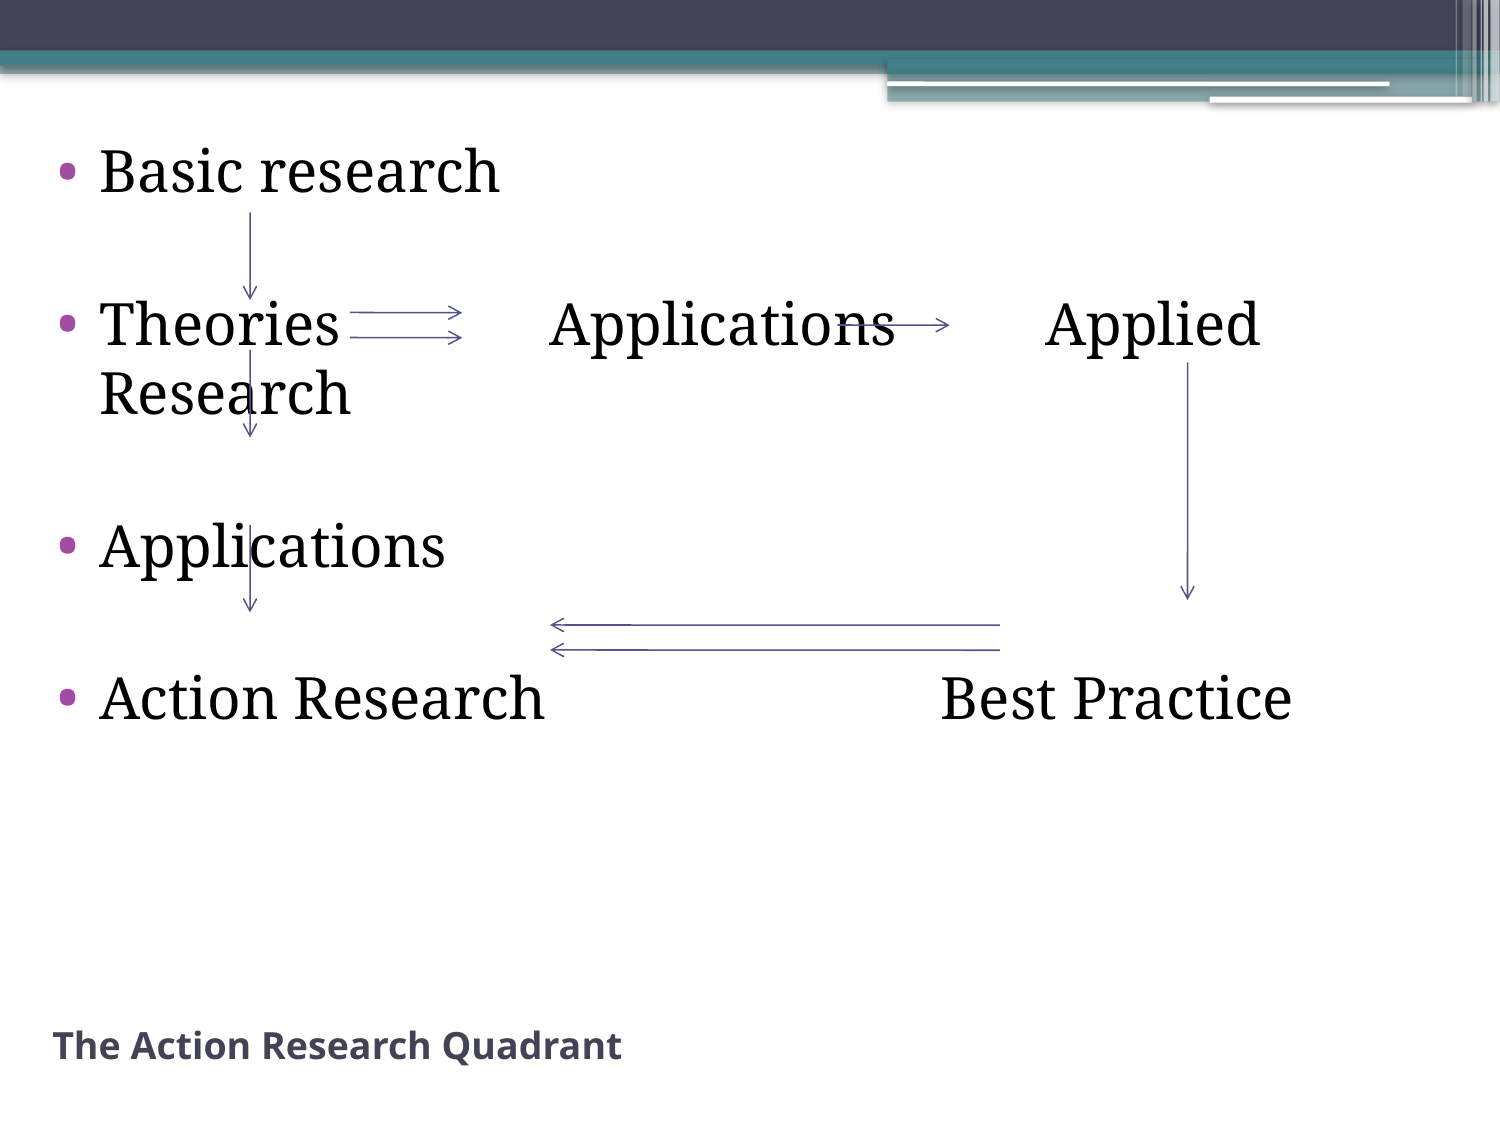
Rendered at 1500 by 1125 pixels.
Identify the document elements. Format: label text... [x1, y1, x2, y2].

list Basic research Theories Applications Applied Research Applications Action Research Best Practice [24, 127, 1463, 1088]
